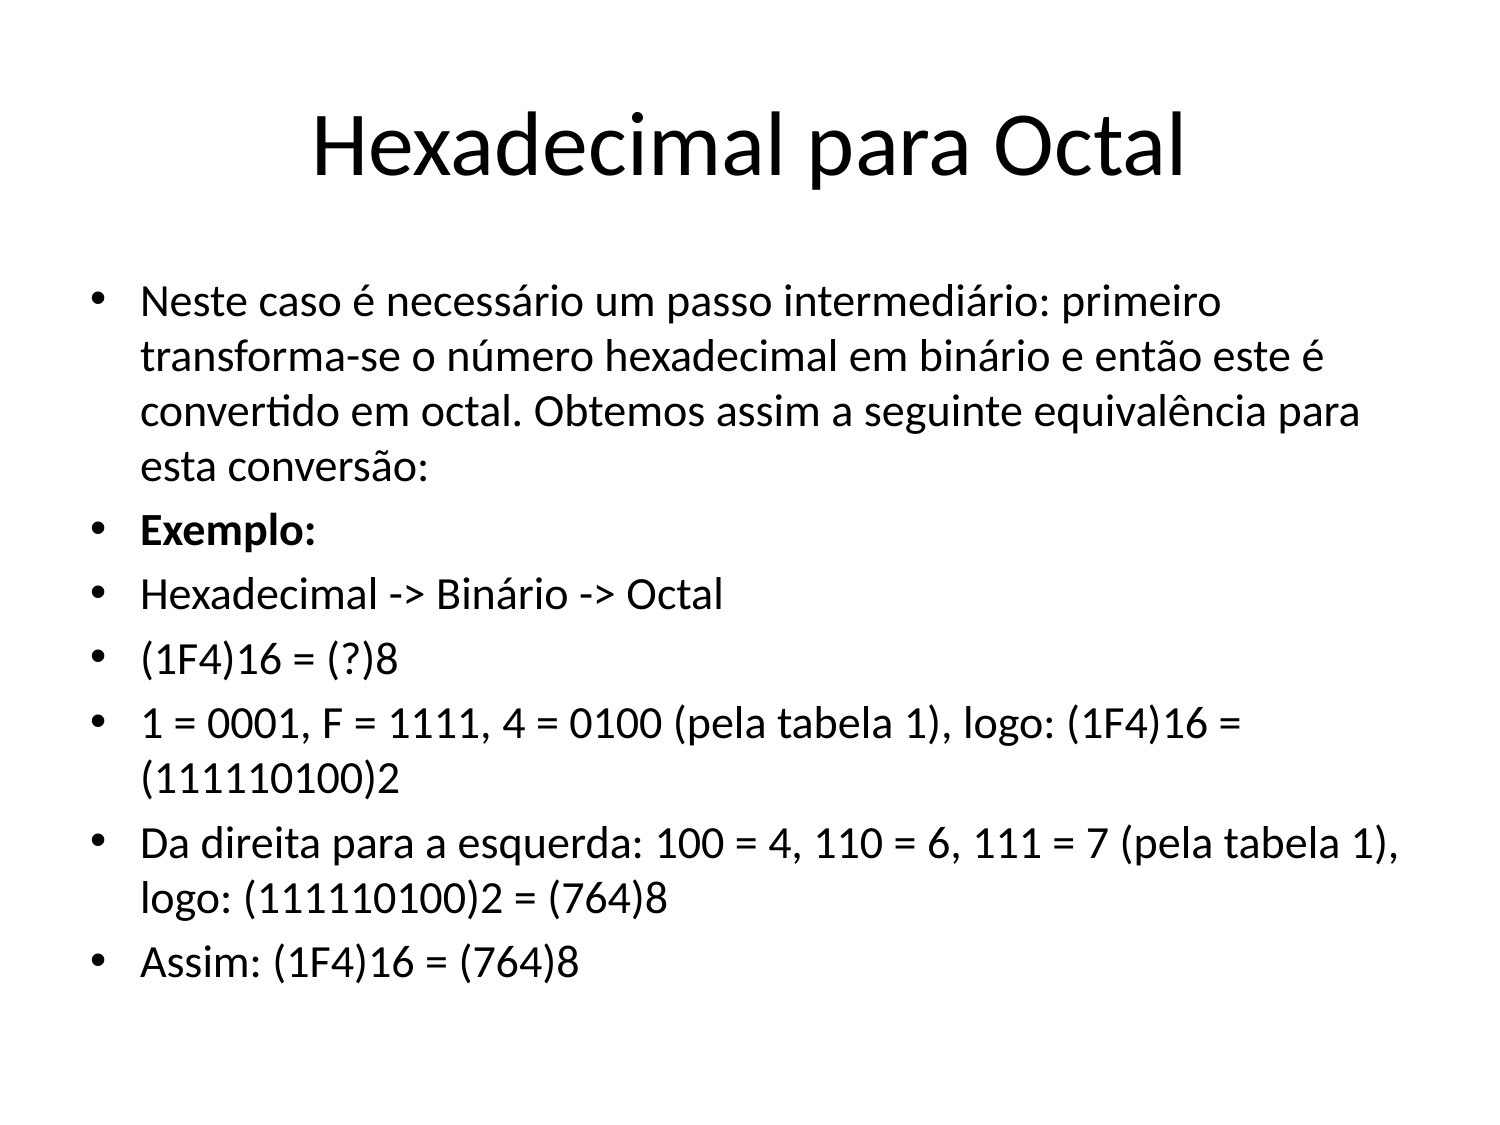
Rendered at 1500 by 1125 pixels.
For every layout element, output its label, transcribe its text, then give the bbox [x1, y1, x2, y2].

title Hexadecimal para Octal [75, 45, 1425, 233]
list Neste caso é necessário um passo intermediário: primeiro transforma-se o número hexadecimal em binário e então este é convertido em octal. Obtemos assim a seguinte equivalência para esta conversão: Exemplo: Hexadecimal -> Binário -> Octal (1F4)16 = (?)8 1 = 0001, F = 1111, 4 = 0100 (pela tabela 1), logo: (1F4)16 = (111110100)2 Da direita para a esquerda: 100 = 4, 110 = 6, 111 = 7 (pela tabela 1), logo: (111110100)2 = (764)8 Assim: (1F4)16 = (764)8 [75, 262, 1425, 1005]
